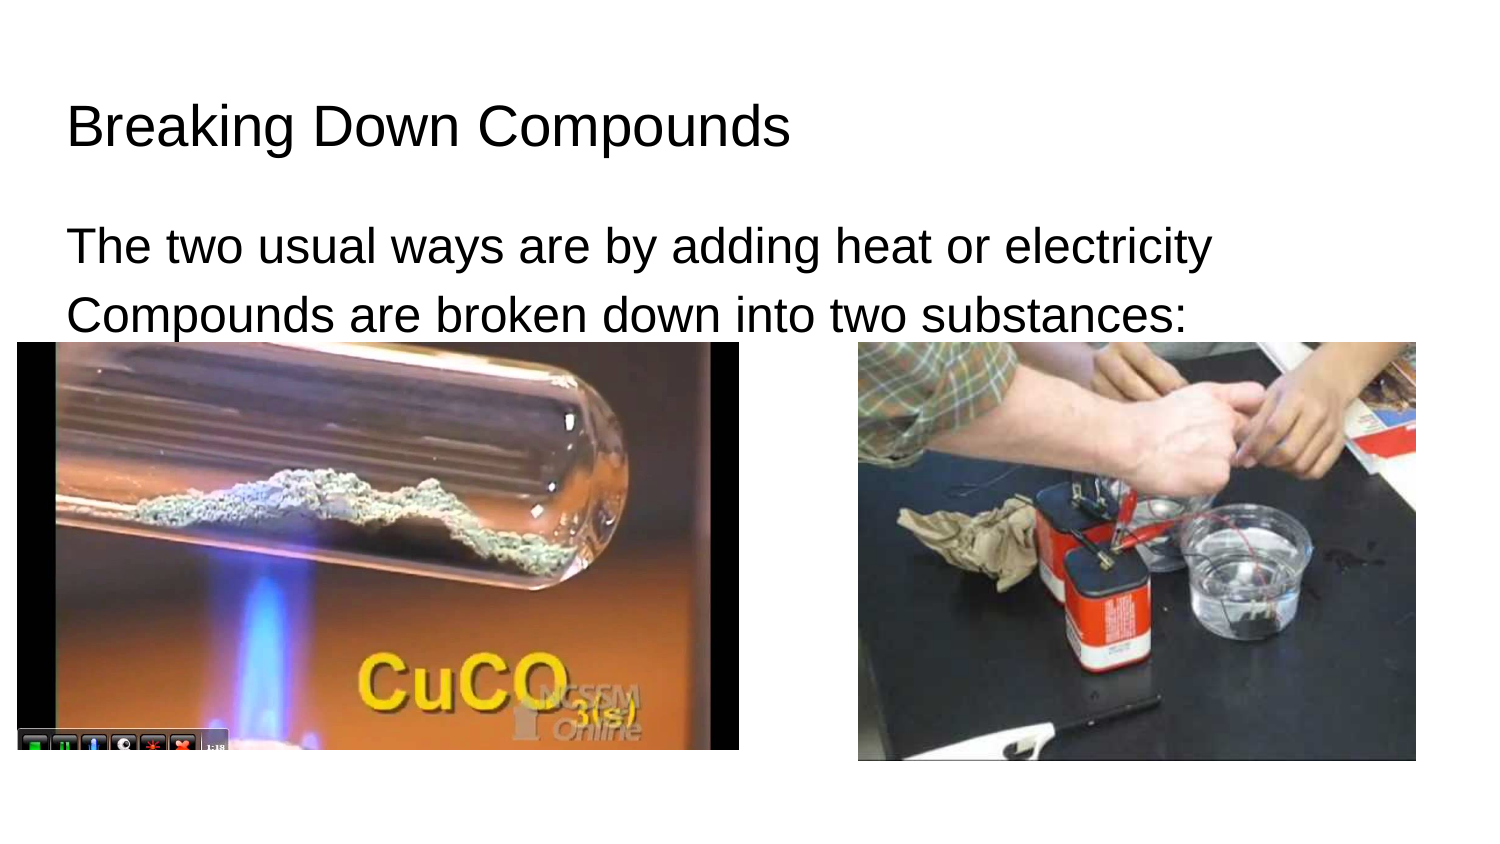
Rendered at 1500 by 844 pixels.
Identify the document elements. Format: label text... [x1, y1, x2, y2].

picture [17, 342, 739, 750]
list The two usual ways are by adding heat or electricity Compounds are broken down into two substances: [51, 189, 1449, 750]
picture [858, 342, 1416, 761]
title Breaking Down Compounds [51, 72, 1449, 167]
